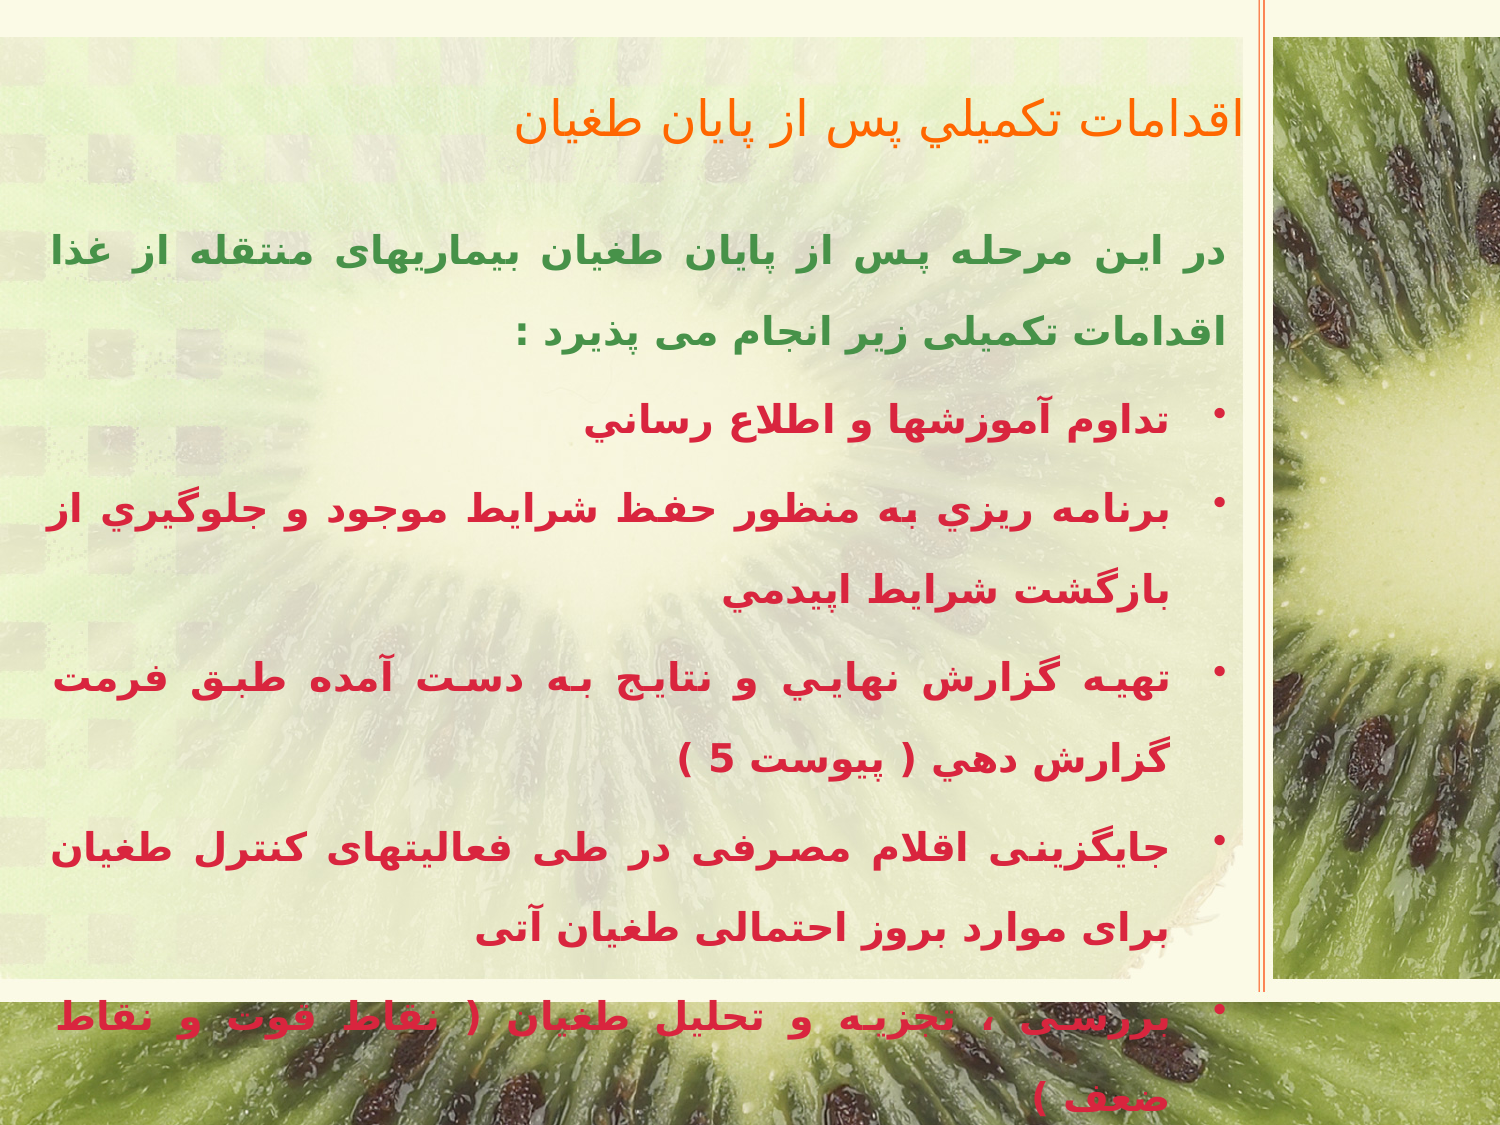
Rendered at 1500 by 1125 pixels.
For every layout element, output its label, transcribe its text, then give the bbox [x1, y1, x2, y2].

list در این مرحله پس از پایان طغیان بیماریهای منتقله از غذا اقدامات تکمیلی زیر انجام می پذیرد : تداوم آموزشها و اطلاع رساني برنامه ريزي به منظور حفظ شرايط موجود و جلوگيري از بازگشت شرايط اپيدمي تهيه گزارش نهايي و نتايج به دست آمده طبق فرمت گزارش دهي ( پيوست 5 ) جایگزینی اقلام مصرفی در طی فعالیتهای کنترل طغیان برای موارد بروز احتمالی طغیان آتی بررسی ، تجزیه و تحلیل طغیان ( نقاط قوت و نقاط ضعف ) انتقال تجربه بدست آمده از طغیان به همکاران درگیر [29, 184, 1243, 1000]
text_box اقدامات تكميلي پس از پايان طغیان [498, 69, 1261, 154]
picture [0, 0, 1500, 1125]
